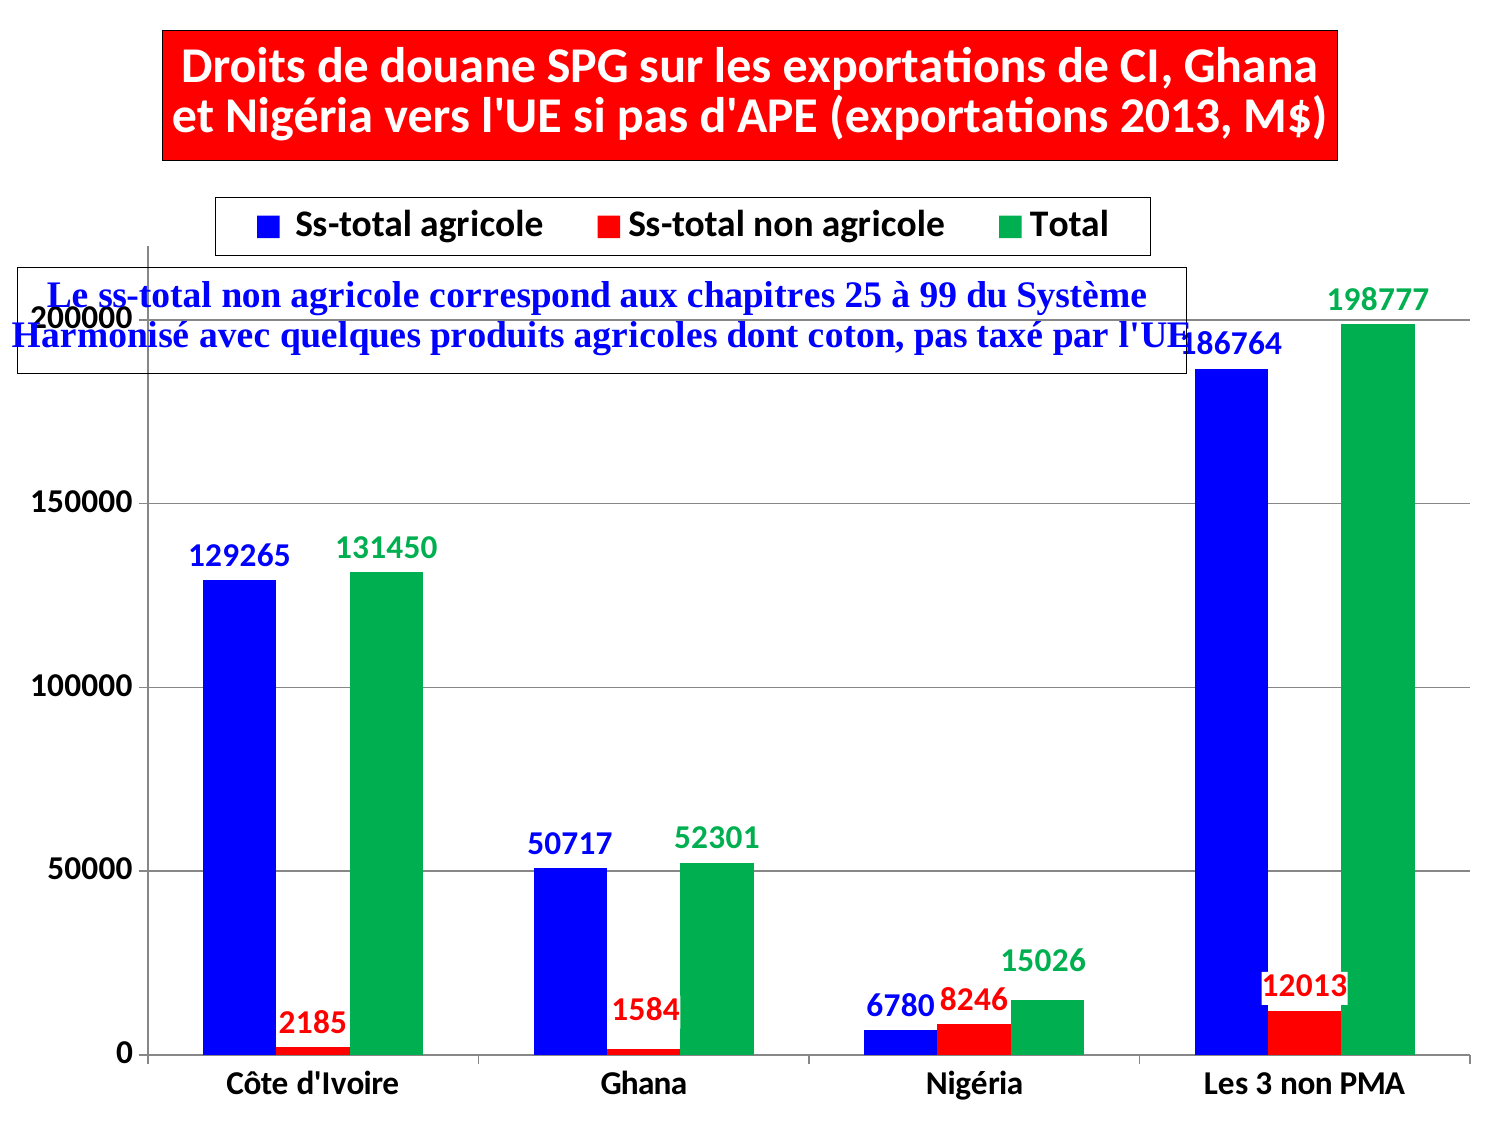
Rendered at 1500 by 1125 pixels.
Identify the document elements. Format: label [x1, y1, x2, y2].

chart [0, 0, 1500, 1125]
